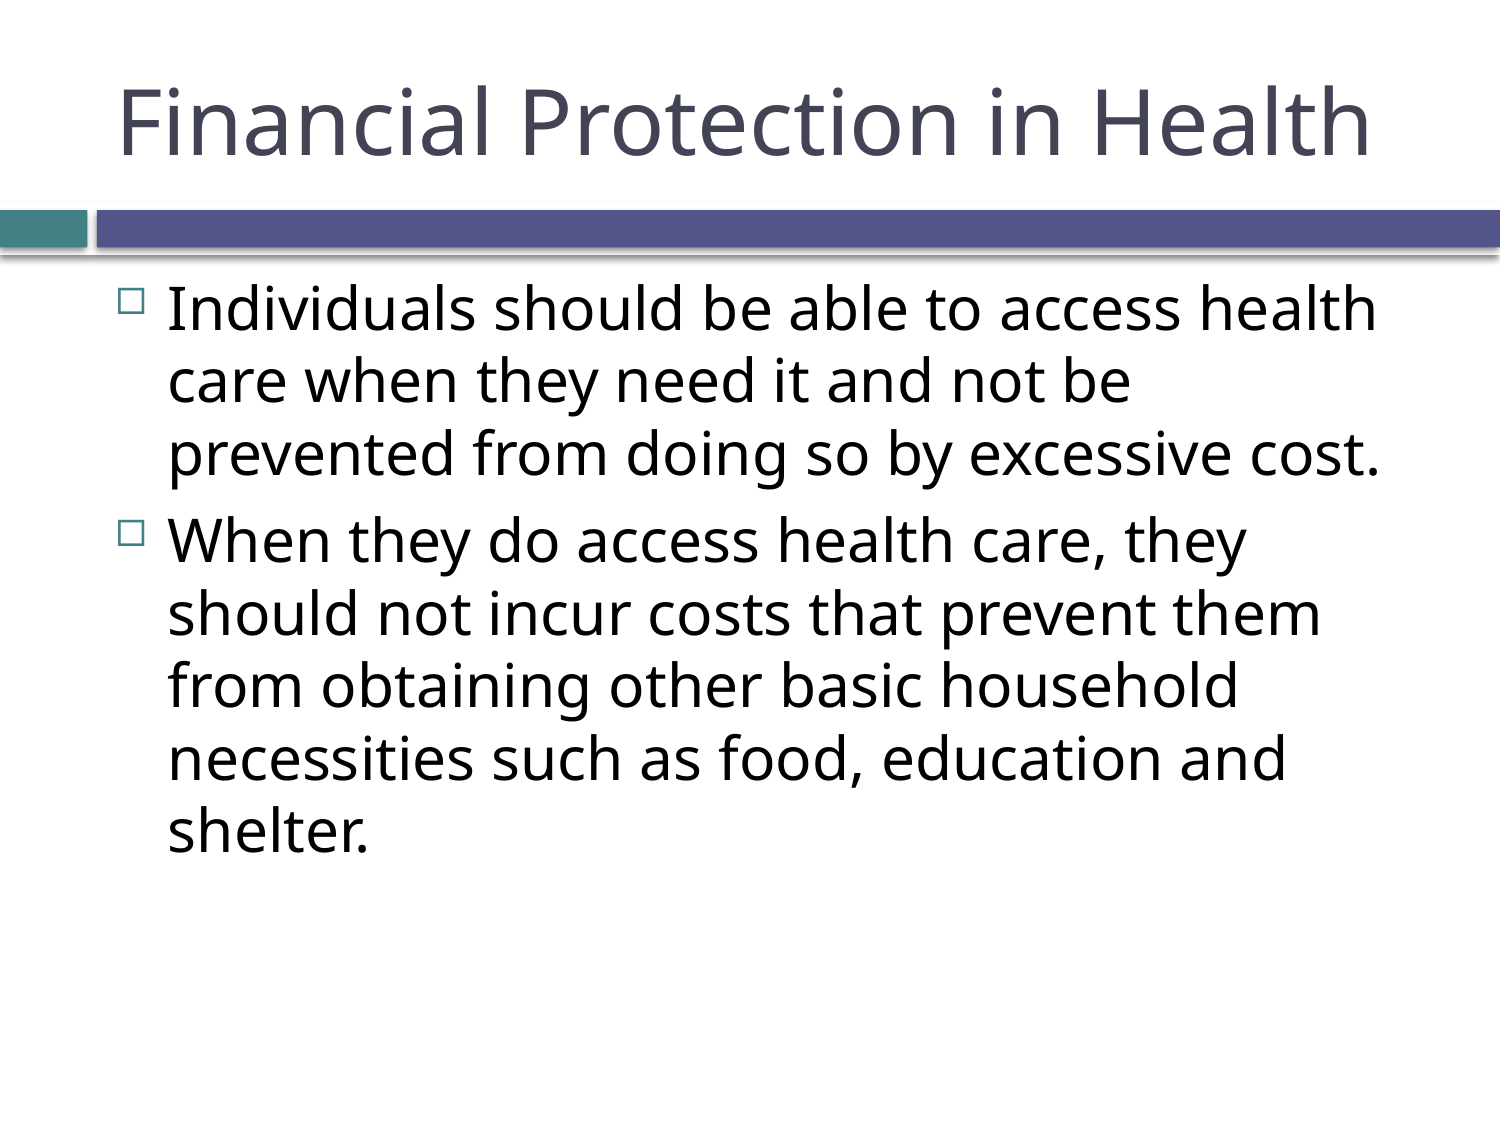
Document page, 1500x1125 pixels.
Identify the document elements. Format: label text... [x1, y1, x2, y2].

title Financial Protection in Health [100, 37, 1438, 200]
list Individuals should be able to access health care when they need it and not be prevented from doing so by excessive cost. When they do access health care, they should not incur costs that prevent them from obtaining other basic household necessities such as food, education and shelter. [100, 262, 1438, 1000]
